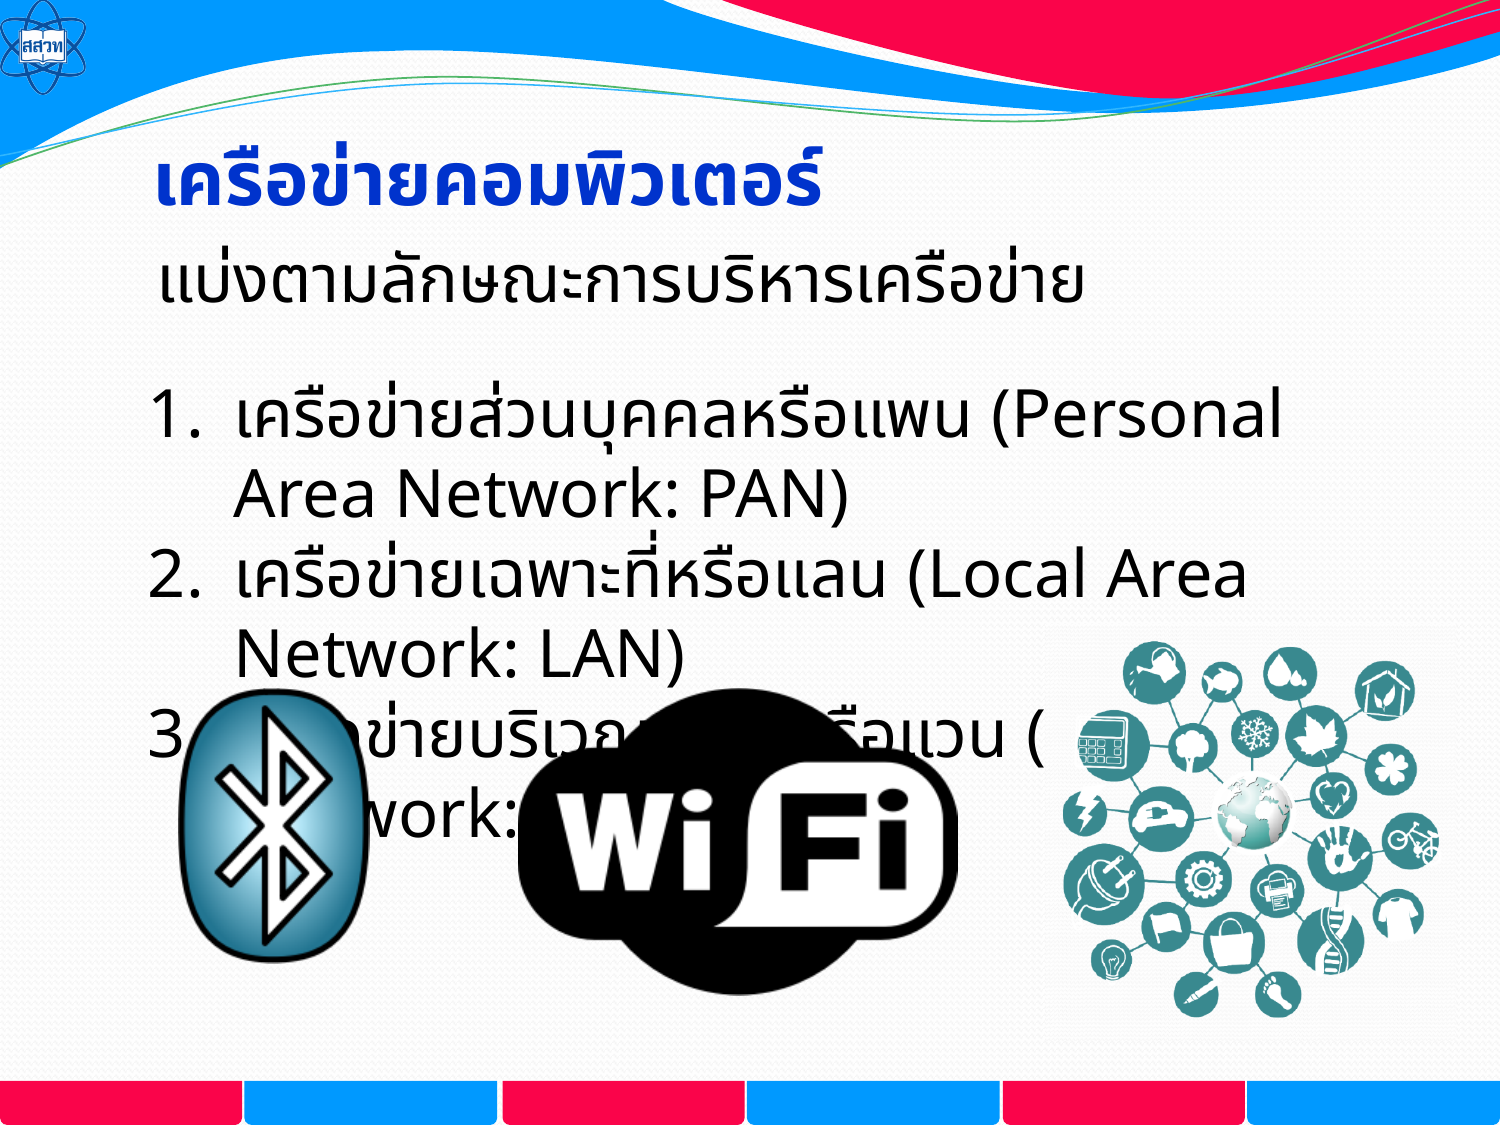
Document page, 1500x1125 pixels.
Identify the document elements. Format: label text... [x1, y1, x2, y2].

table_header ความหมาย [958, 690, 964, 856]
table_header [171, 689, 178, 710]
text_box เครือข่ายคอมพิวเตอร์ [146, 106, 1137, 226]
picture [1045, 624, 1456, 1042]
text_box แบ่งตามลักษณะการบริหารเครือข่าย [146, 230, 1408, 321]
text_box เครือข่ายส่วนบุคคลหรือแพน (Personal Area Network: PAN) เครือข่ายเฉพาะที่หรือแลน (Local Area Network: LAN) เครือข่ายบริเวณกว้างหรือแวน (Wide Area Network: WAN) [137, 365, 1395, 856]
table_header ความหมาย [370, 691, 375, 856]
picture [0, 0, 86, 95]
table_header ความหมาย [1038, 625, 1045, 856]
picture [178, 688, 370, 964]
picture [517, 687, 958, 996]
table_header ความหมาย [511, 690, 517, 856]
